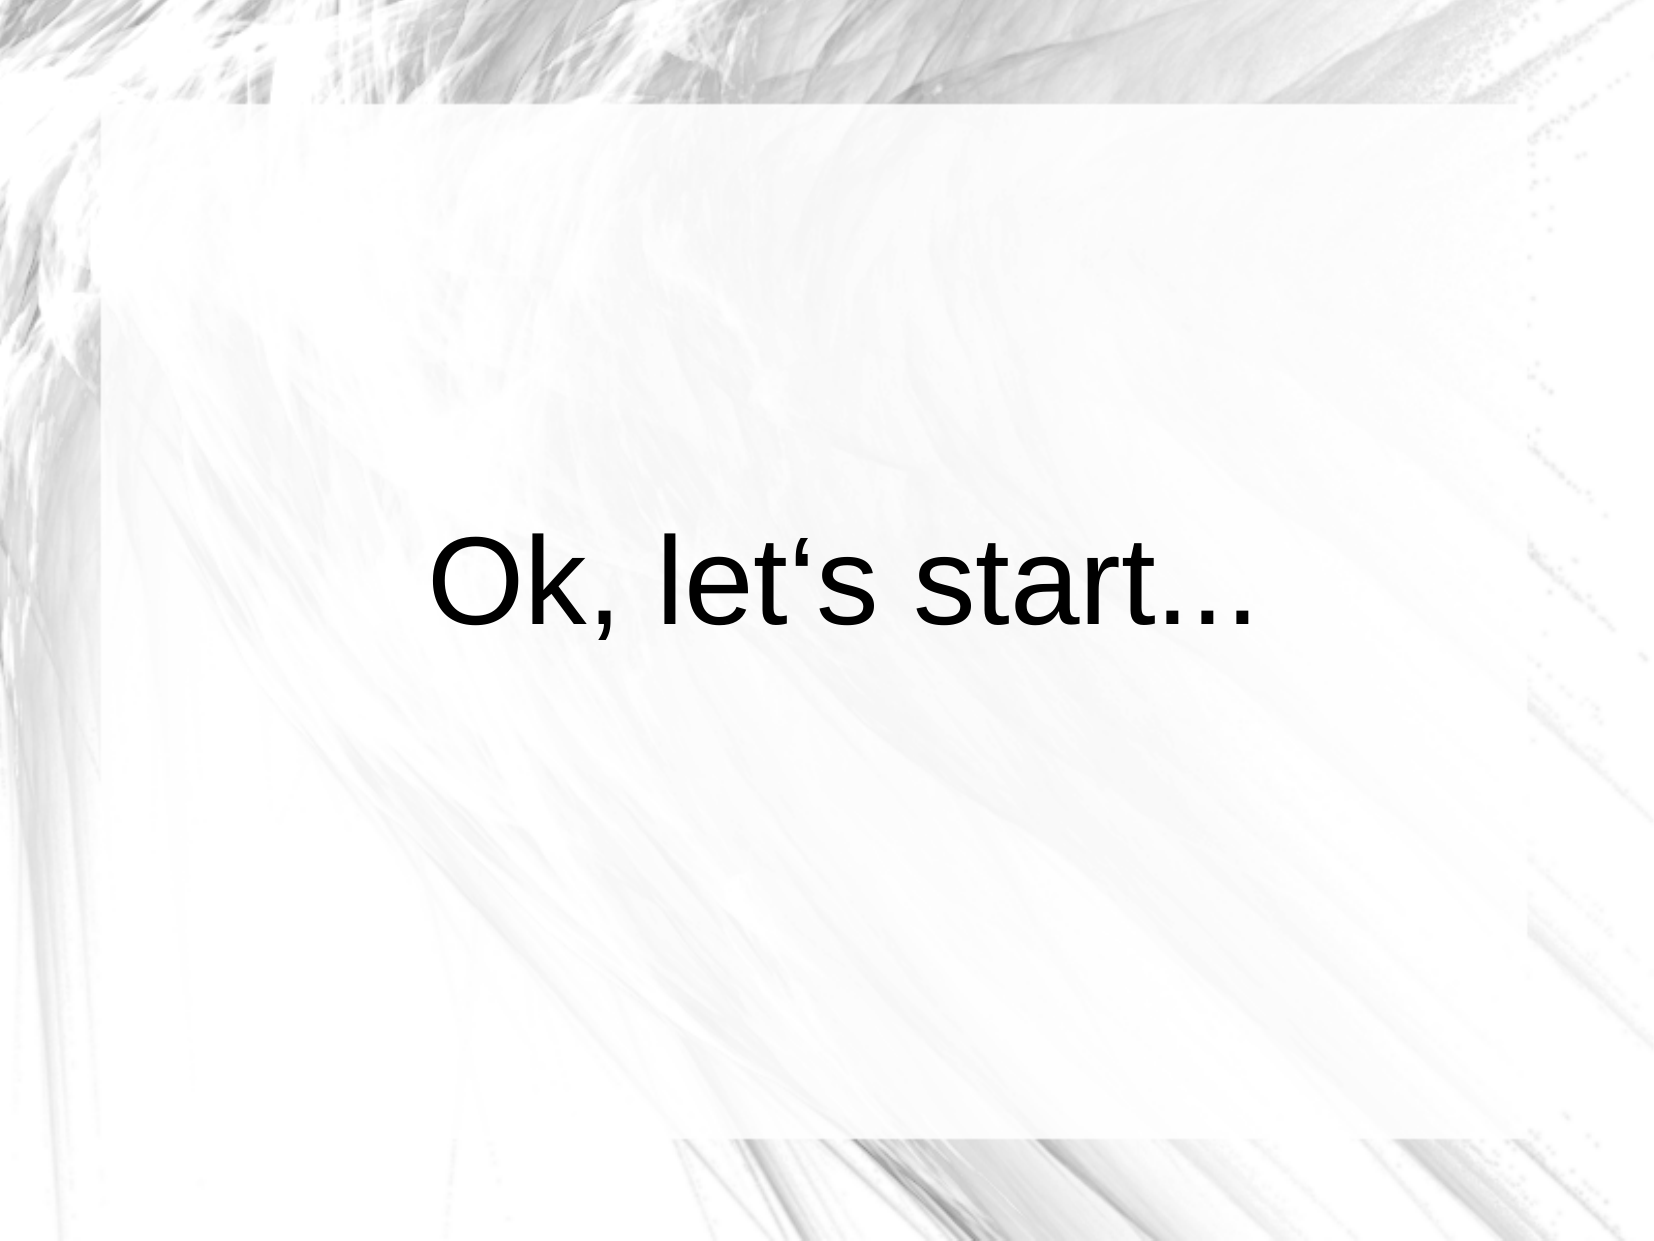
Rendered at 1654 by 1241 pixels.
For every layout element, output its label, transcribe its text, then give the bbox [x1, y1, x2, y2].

list Ok, let‘s start... [118, 319, 1571, 1102]
picture [0, 0, 1654, 1241]
